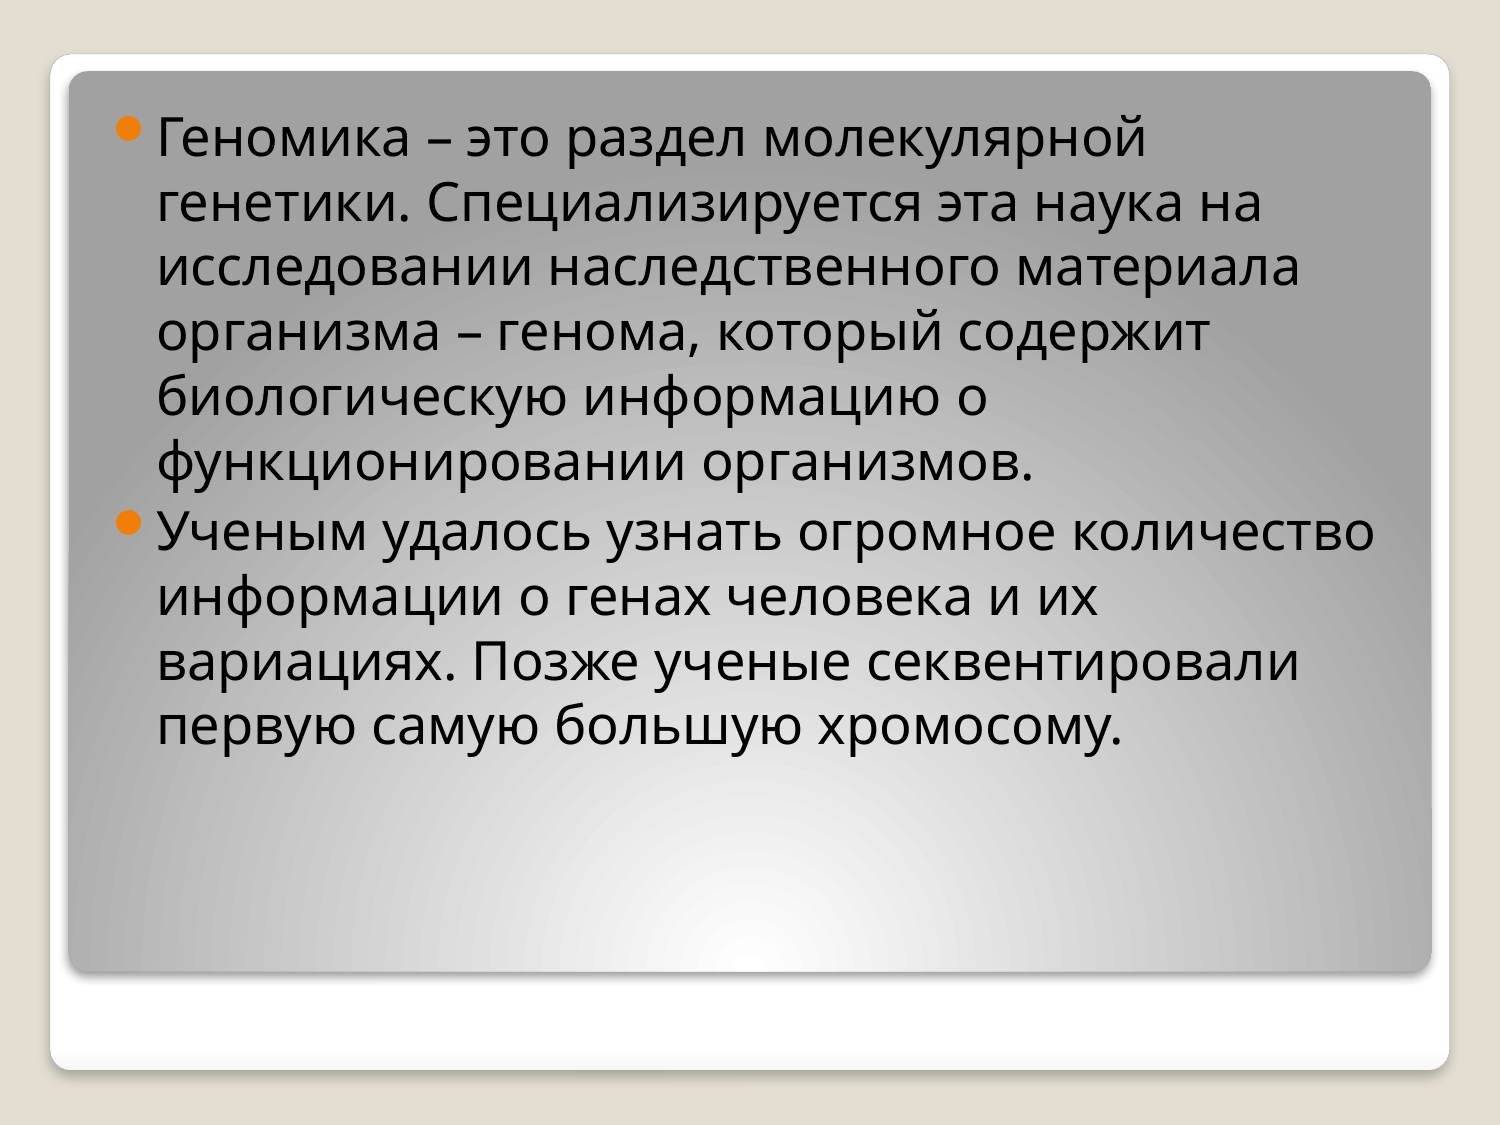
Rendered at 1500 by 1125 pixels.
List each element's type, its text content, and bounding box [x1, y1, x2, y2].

list Геномика – это раздел молекулярной генетики. Специализируется эта наука на исследовании наследственного материала организма – генома, который содержит биологическую информацию о функционировании организмов. Ученым удалось узнать огромное количество информации о генах человека и их вариациях. Позже ученые секвентировали первую самую большую хромосому. [82, 86, 1425, 774]
